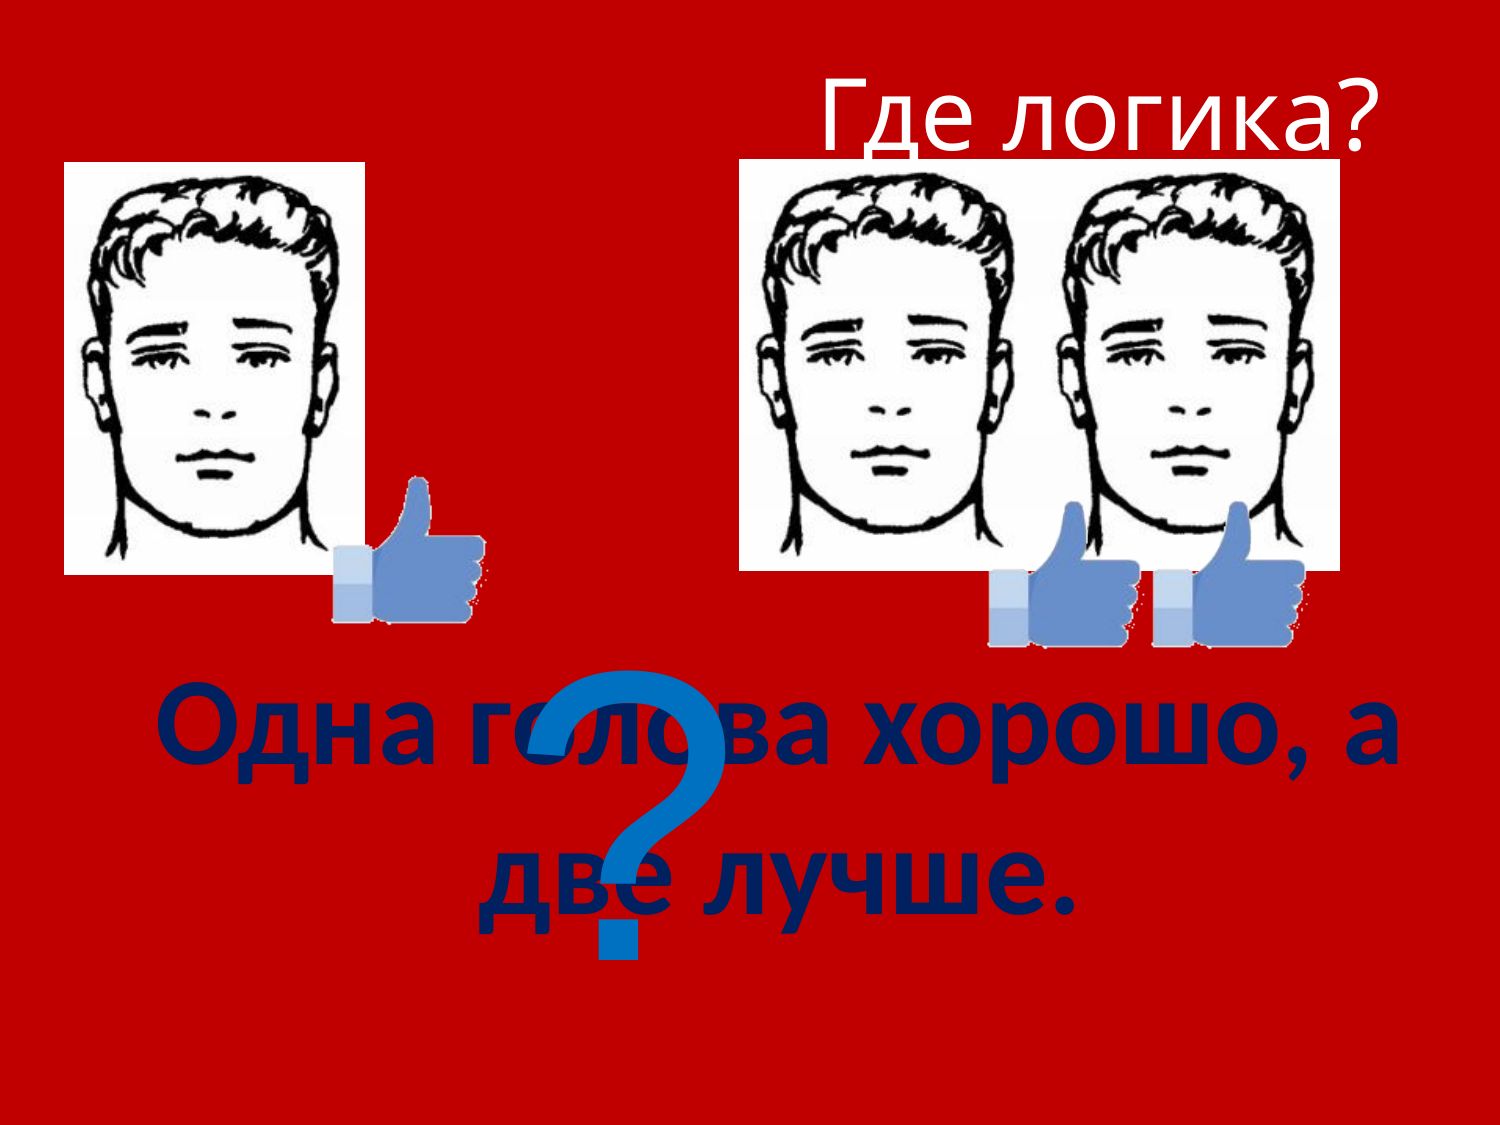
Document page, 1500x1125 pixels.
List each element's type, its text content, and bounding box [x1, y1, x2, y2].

text_box Одна голова хорошо, а две лучше. [100, 632, 442, 947]
text_box Где логика? [801, 42, 1397, 178]
picture [64, 162, 501, 633]
text_box ? [442, 538, 809, 1052]
text_box Одна голова хорошо, а две лучше. [809, 632, 1460, 947]
picture [739, 159, 1340, 657]
